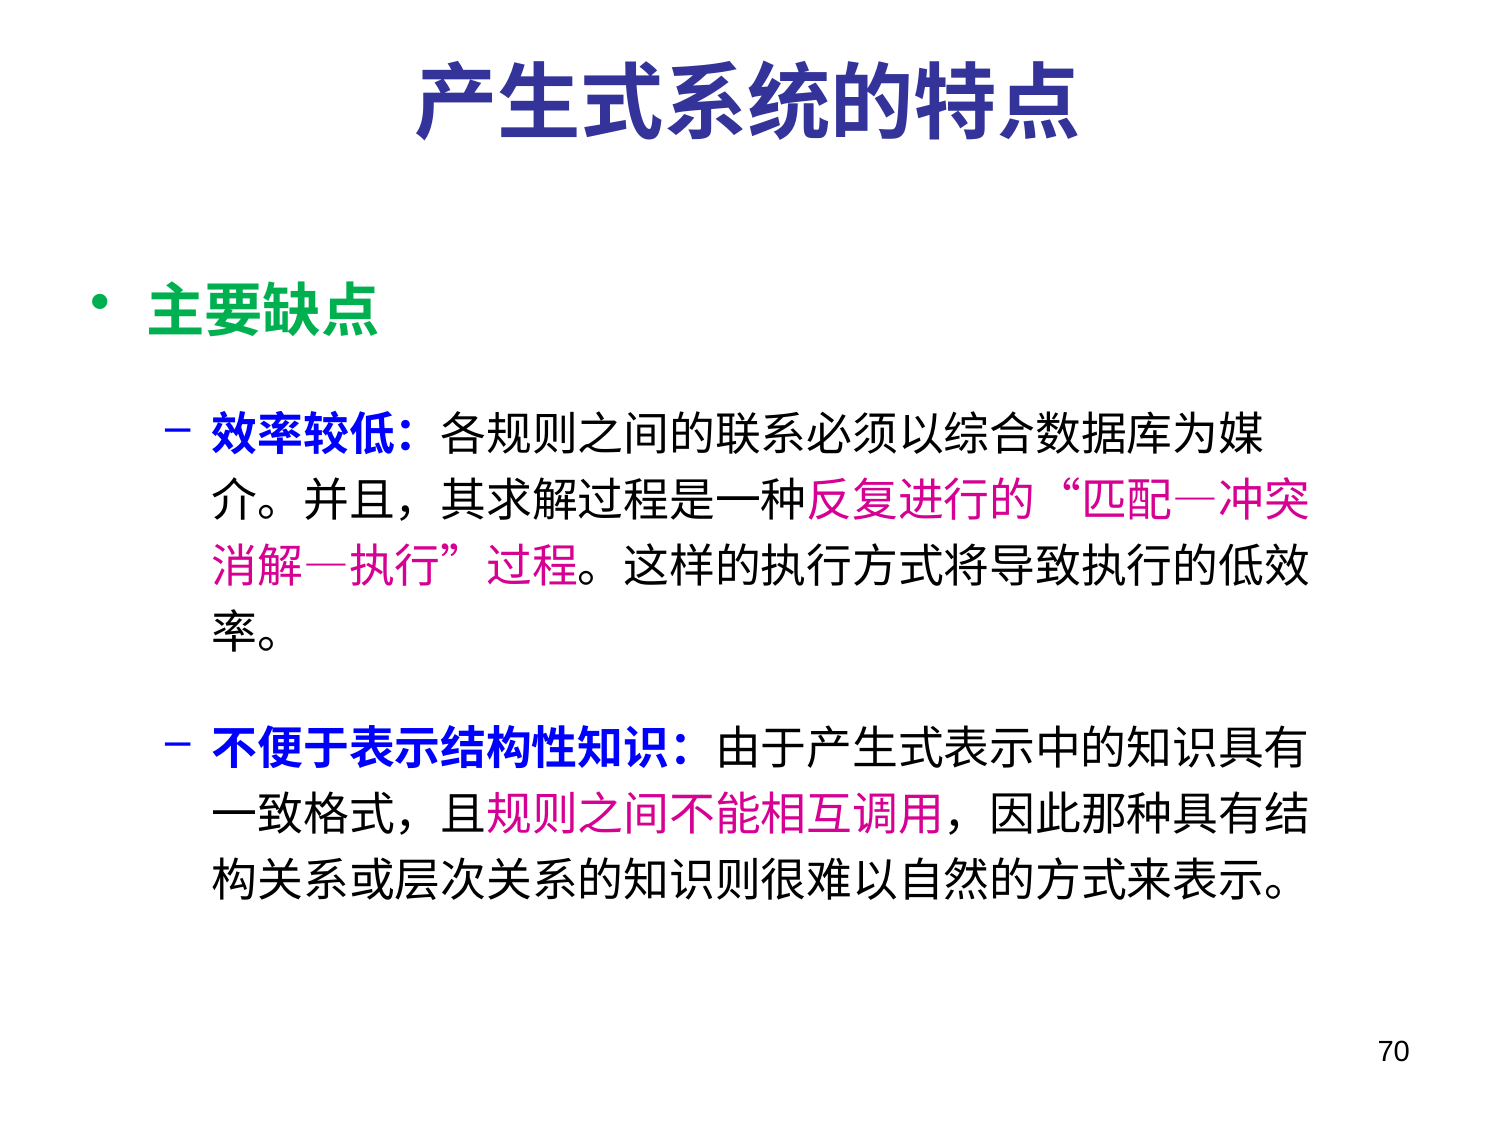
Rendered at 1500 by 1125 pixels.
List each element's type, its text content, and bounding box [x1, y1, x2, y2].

title 产生式系统的特点 [47, 31, 1449, 169]
slide_number 70 [1074, 1024, 1425, 1103]
list 主要缺点 效率较低：各规则之间的联系必须以综合数据库为媒介。并且，其求解过程是一种反复进行的“匹配—冲突消解—执行”过程。这样的执行方式将导致执行的低效率。 不便于表示结构性知识：由于产生式表示中的知识具有一致格式，且规则之间不能相互调用，因此那种具有结构关系或层次关系的知识则很难以自然的方式来表示。 [75, 262, 1371, 1005]
